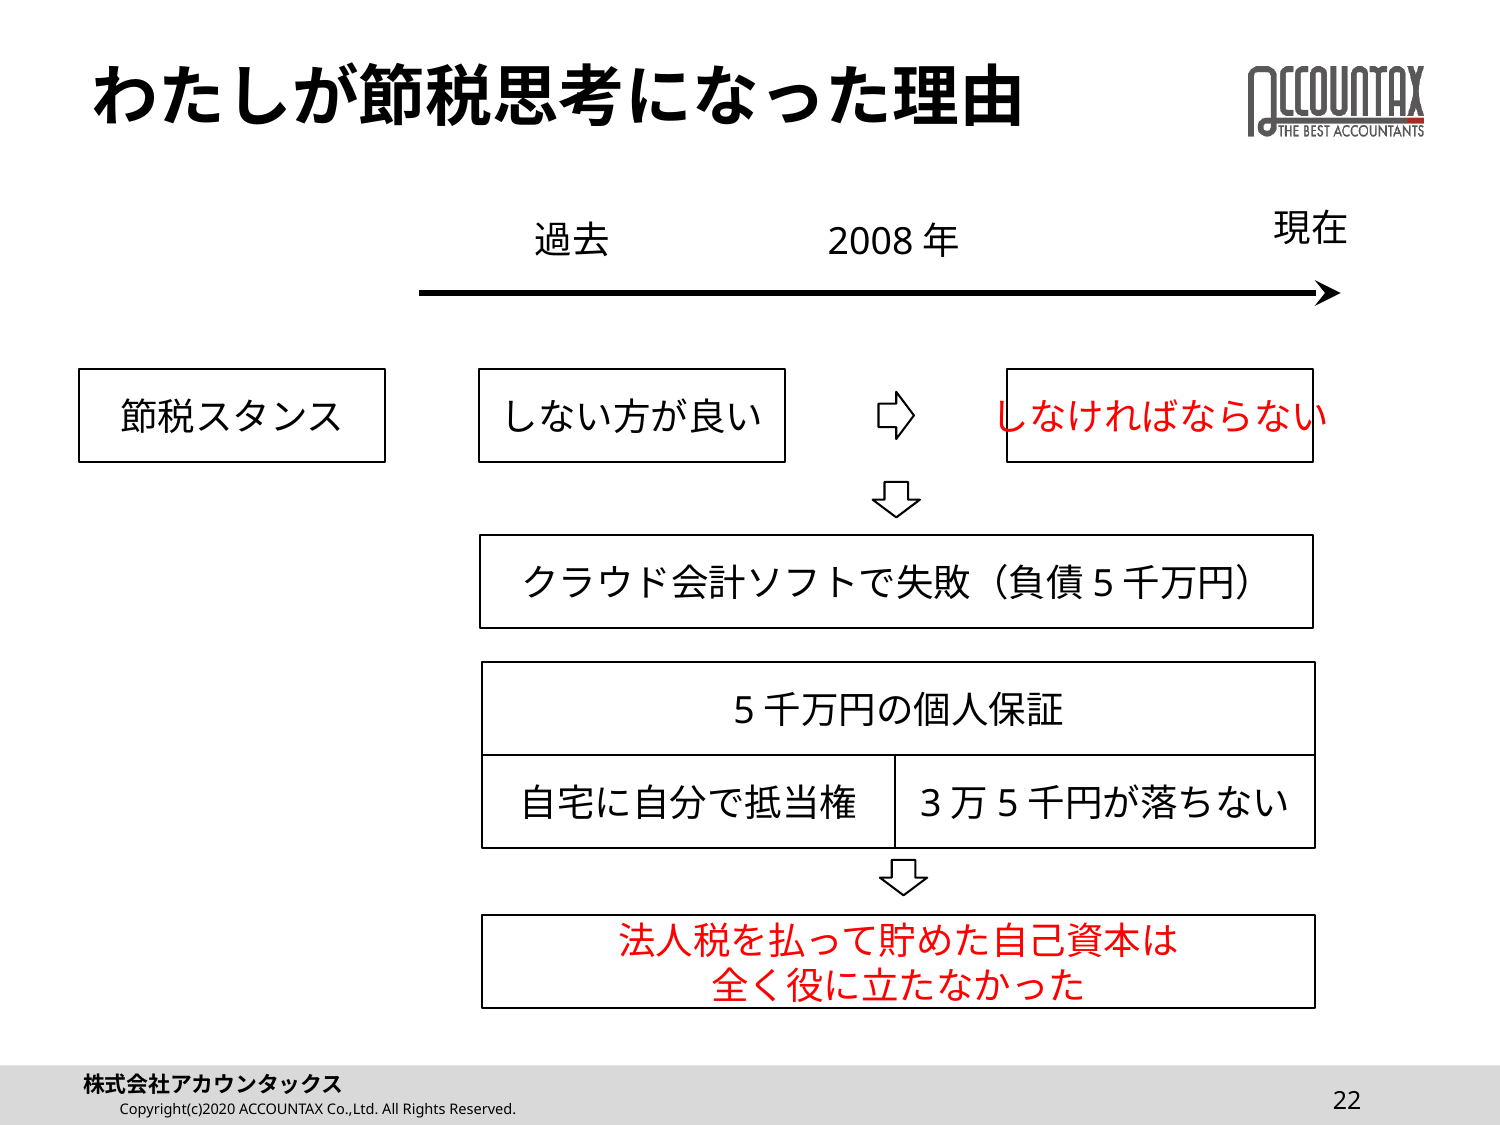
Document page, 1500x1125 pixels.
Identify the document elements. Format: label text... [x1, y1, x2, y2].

text_box 過去 [519, 208, 654, 269]
picture [1353, 66, 1424, 137]
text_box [878, 368, 1314, 463]
text_box 3万5千円が落ちない [893, 753, 1317, 850]
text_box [481, 859, 1316, 1009]
text_box 自宅に自分で抵当権 [480, 753, 893, 850]
text_box 節税スタンス [77, 367, 388, 464]
text_box 現在 [1259, 196, 1393, 256]
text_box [480, 481, 1314, 629]
slide_number 22 [1269, 1077, 1425, 1125]
text_box 5千万円の個人保証 [480, 660, 1317, 753]
text_box しない方が良い [477, 367, 787, 464]
title わたしが節税思考になった理由 [76, 31, 1353, 157]
text_box 2008年 [812, 210, 998, 270]
